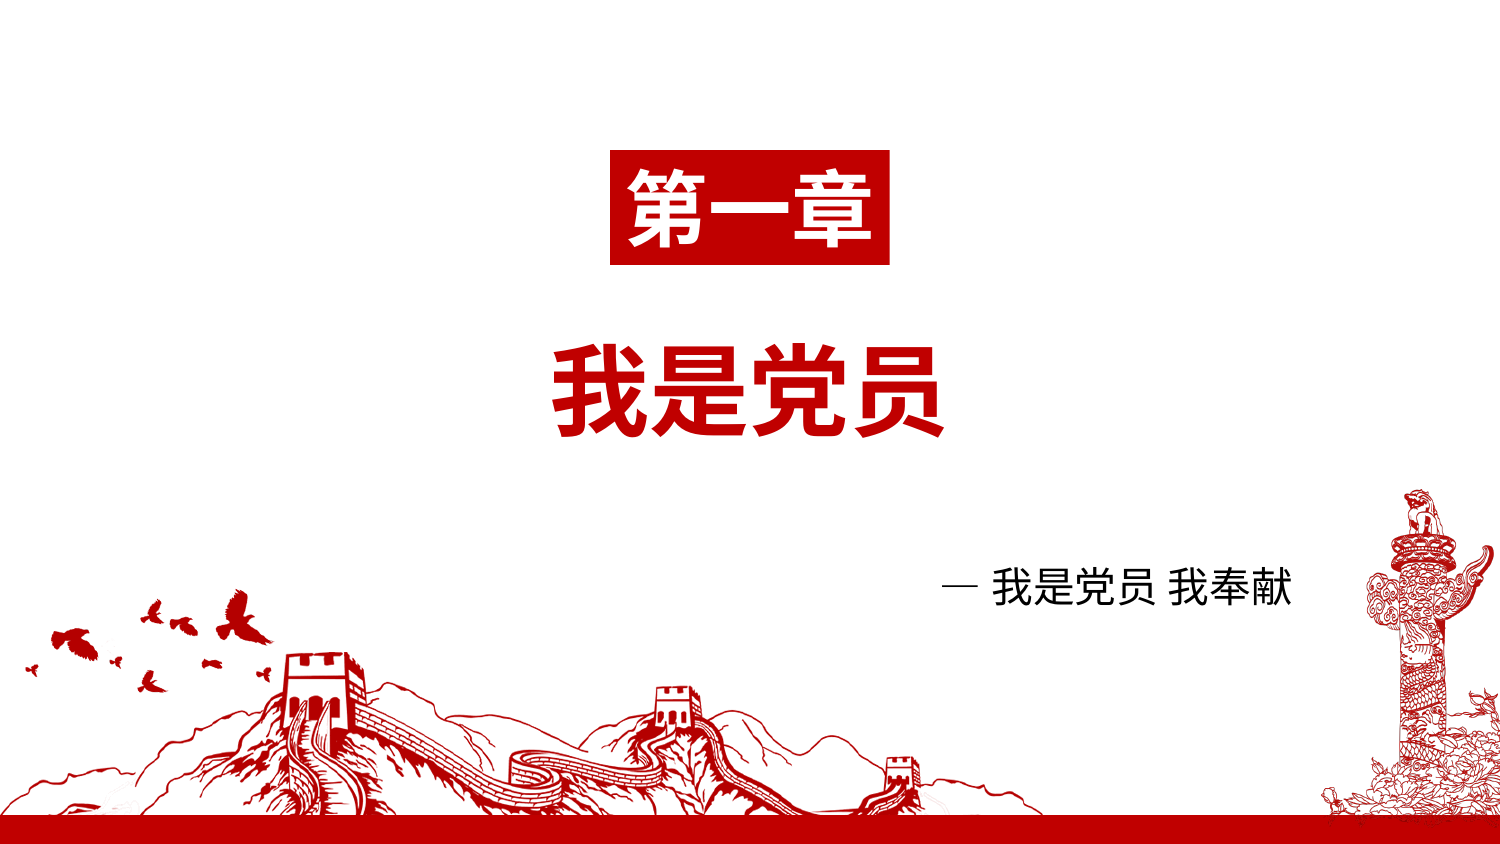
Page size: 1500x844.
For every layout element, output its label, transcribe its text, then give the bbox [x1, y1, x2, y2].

text_box 我是党员 [534, 321, 966, 456]
text_box 第一章 [610, 150, 890, 265]
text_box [0, 488, 1500, 844]
